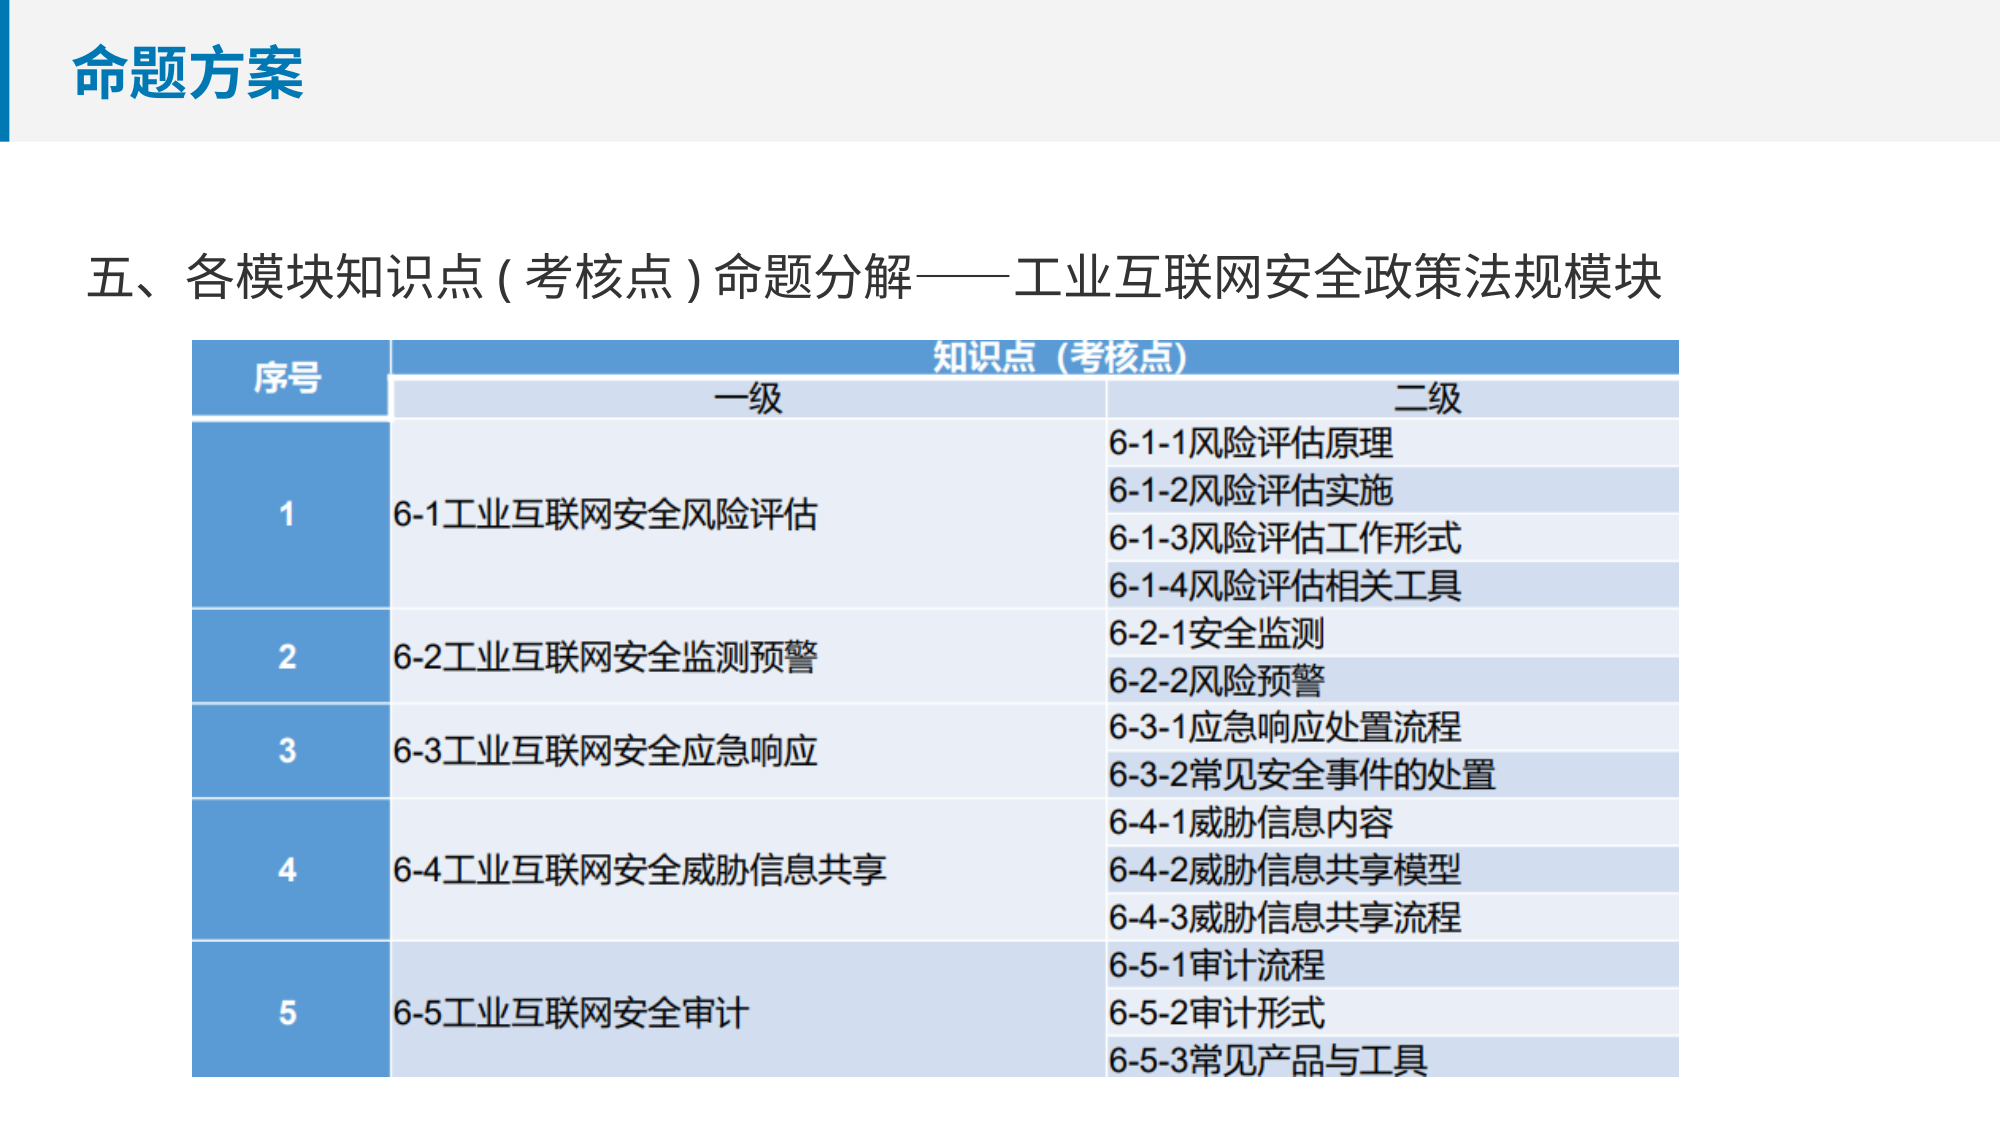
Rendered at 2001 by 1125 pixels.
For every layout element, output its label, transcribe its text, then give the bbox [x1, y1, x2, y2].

picture [192, 340, 1679, 1077]
title 命题方案 [56, 26, 1589, 116]
text_box 五、各模块知识点(考核点)命题分解——工业互联网安全政策法规模块 [85, 233, 1959, 1077]
